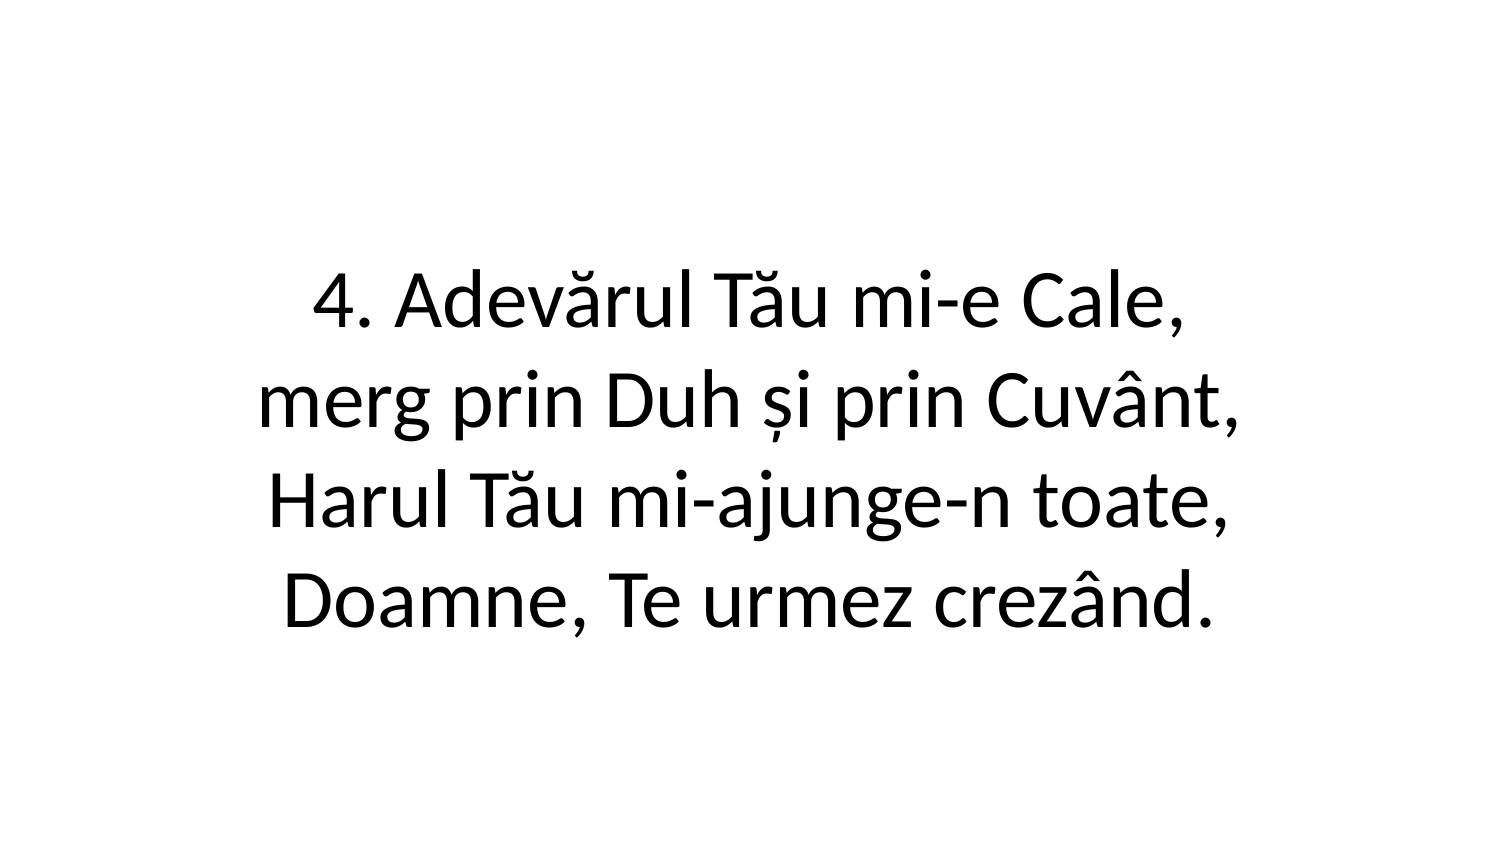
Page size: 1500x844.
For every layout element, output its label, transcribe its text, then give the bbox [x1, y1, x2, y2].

text_box 4. Adevărul Tău mi-e Cale, merg prin Duh și prin Cuvânt, Harul Tău mi-ajunge-n toate, Doamne, Te urmez crezând. [241, 192, 1259, 652]
